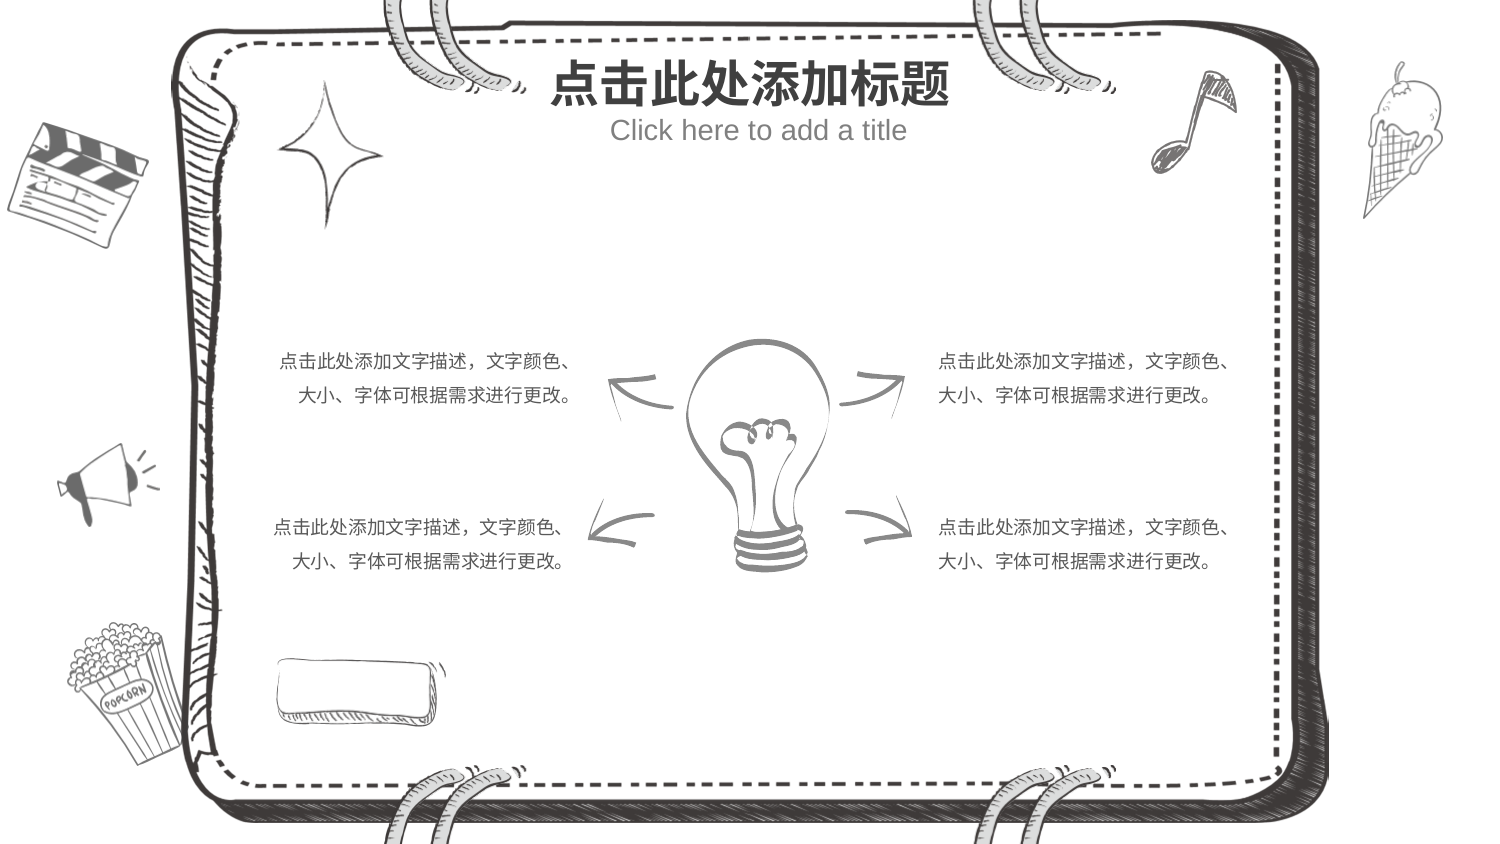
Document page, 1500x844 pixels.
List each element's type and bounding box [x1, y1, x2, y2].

text_box [843, 493, 912, 545]
text_box [678, 335, 832, 573]
picture [7, 122, 149, 249]
picture [1363, 61, 1443, 220]
text_box [507, 45, 993, 155]
picture [57, 443, 160, 527]
picture [66, 0, 1329, 844]
text_box [837, 371, 905, 420]
text_box [607, 374, 676, 423]
text_box [588, 497, 657, 548]
